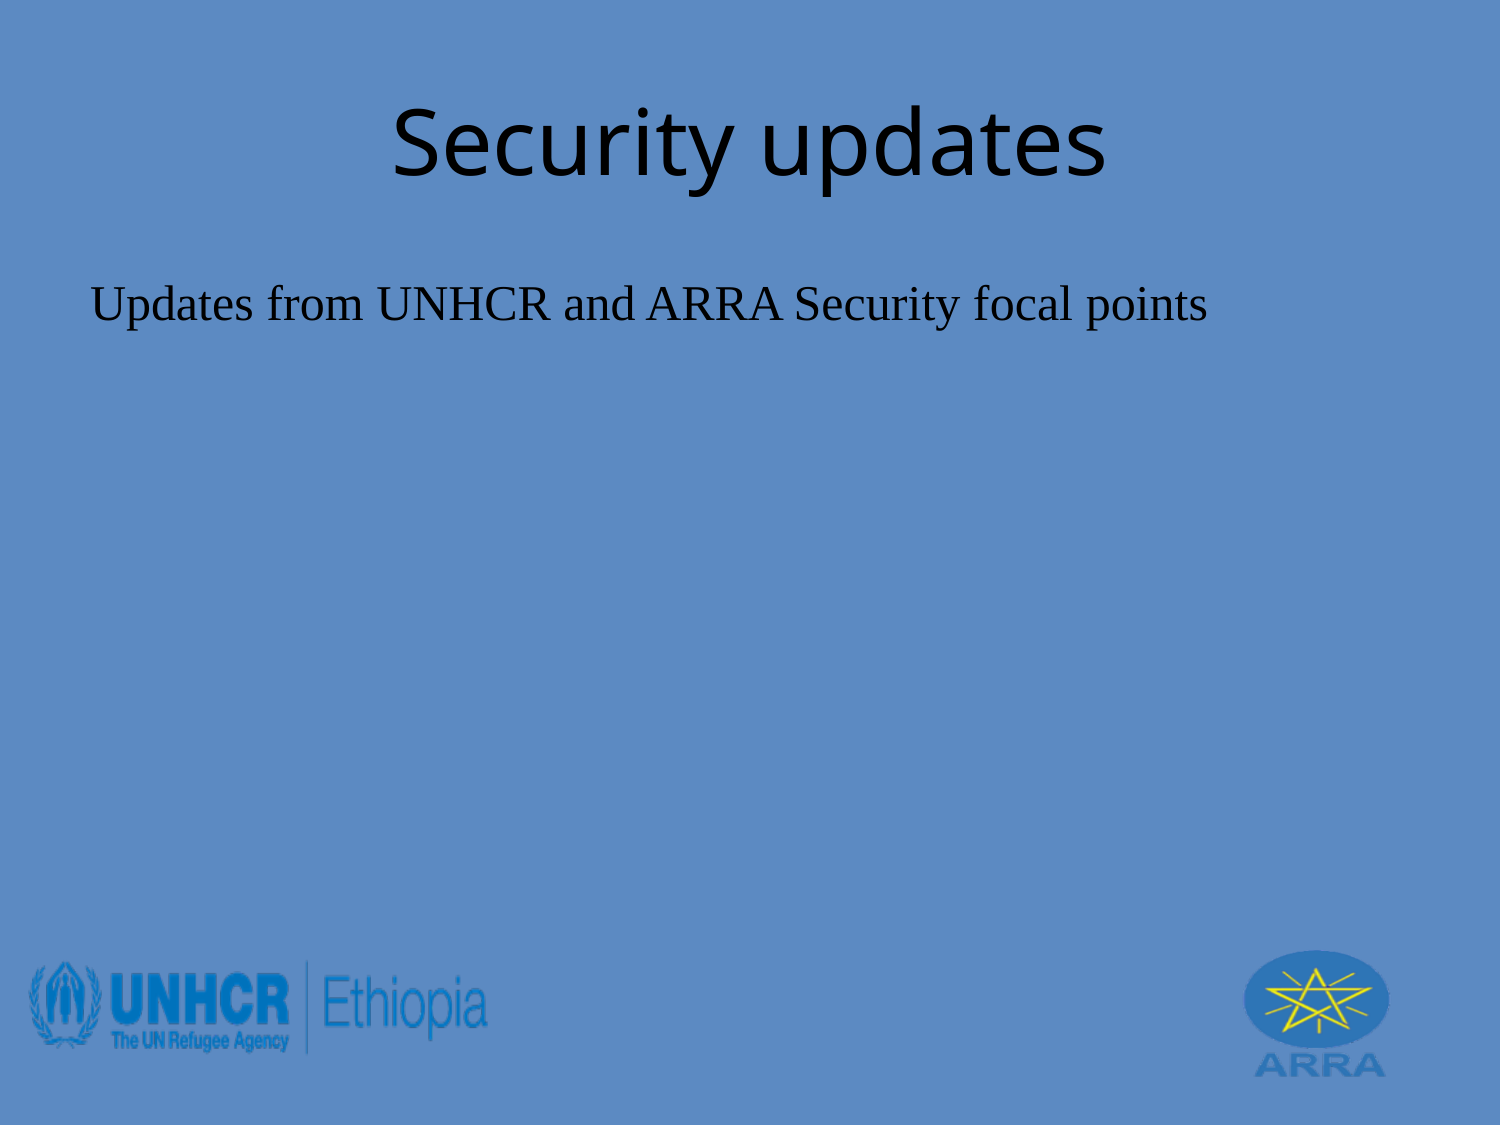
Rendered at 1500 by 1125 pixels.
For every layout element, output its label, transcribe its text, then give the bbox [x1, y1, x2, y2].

picture [1224, 949, 1413, 1104]
title Security updates [75, 45, 1425, 233]
picture [0, 912, 488, 1104]
list Updates from UNHCR and ARRA Security focal points [75, 262, 1425, 1005]
